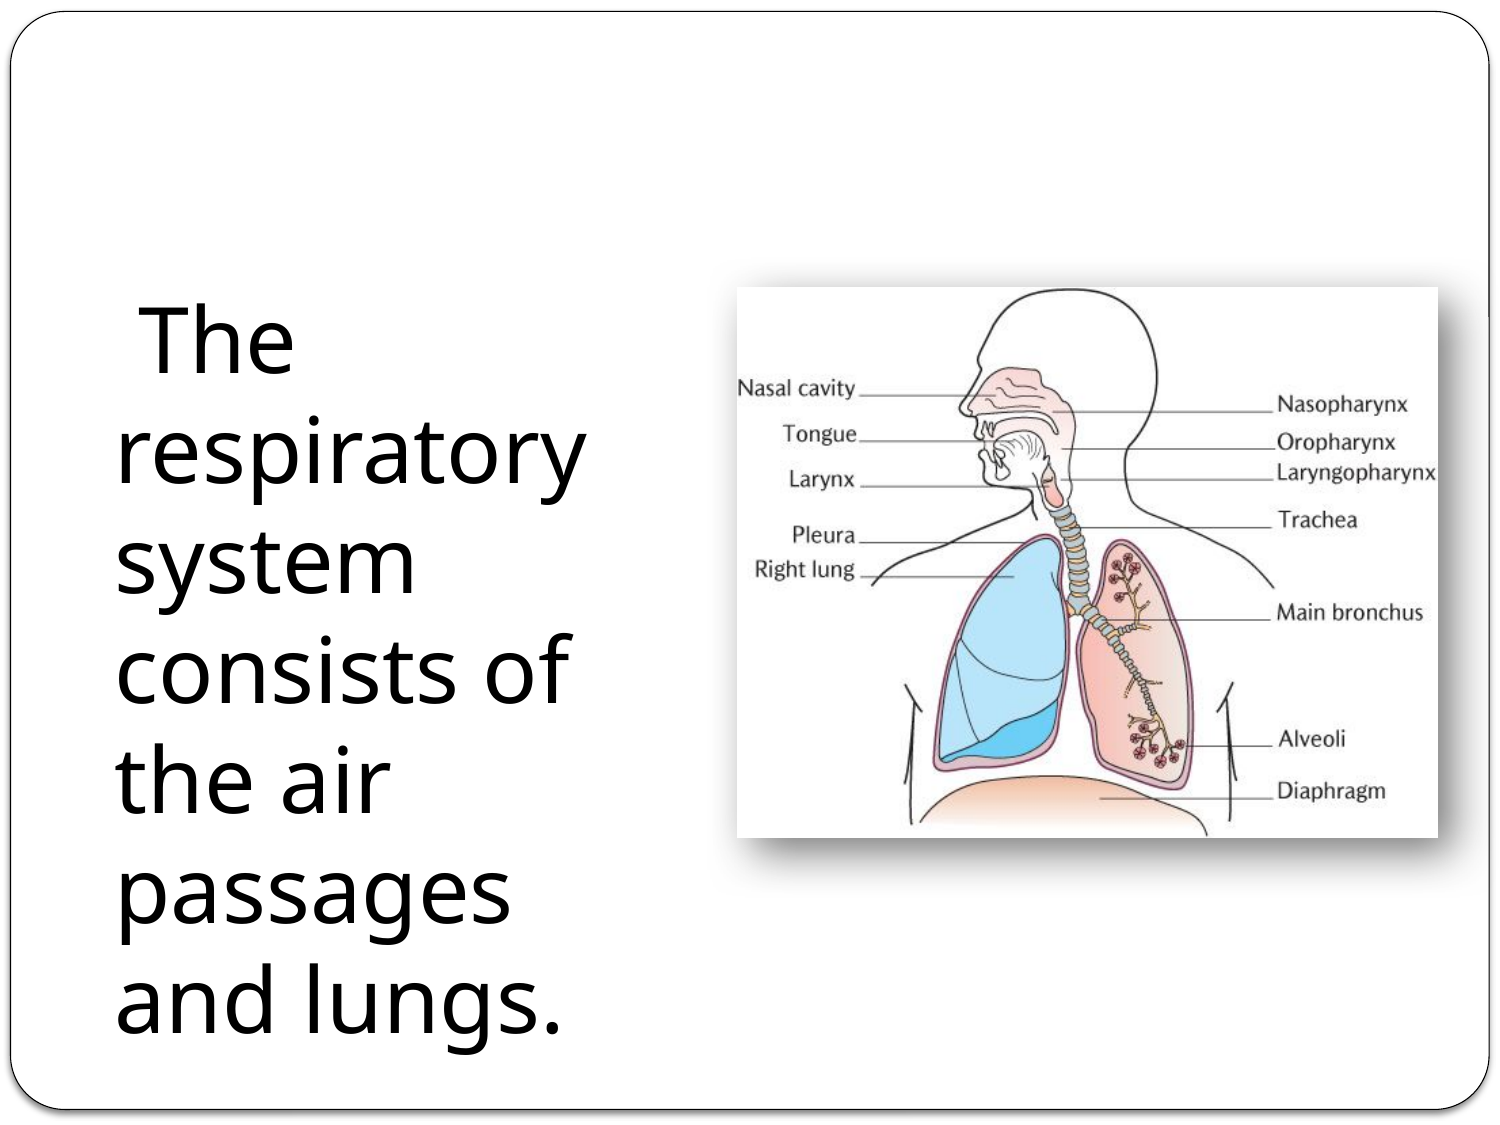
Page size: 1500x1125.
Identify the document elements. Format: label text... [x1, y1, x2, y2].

text_box The respiratory system consists of the air passages and lungs. [99, 274, 688, 1060]
picture [737, 287, 1439, 838]
